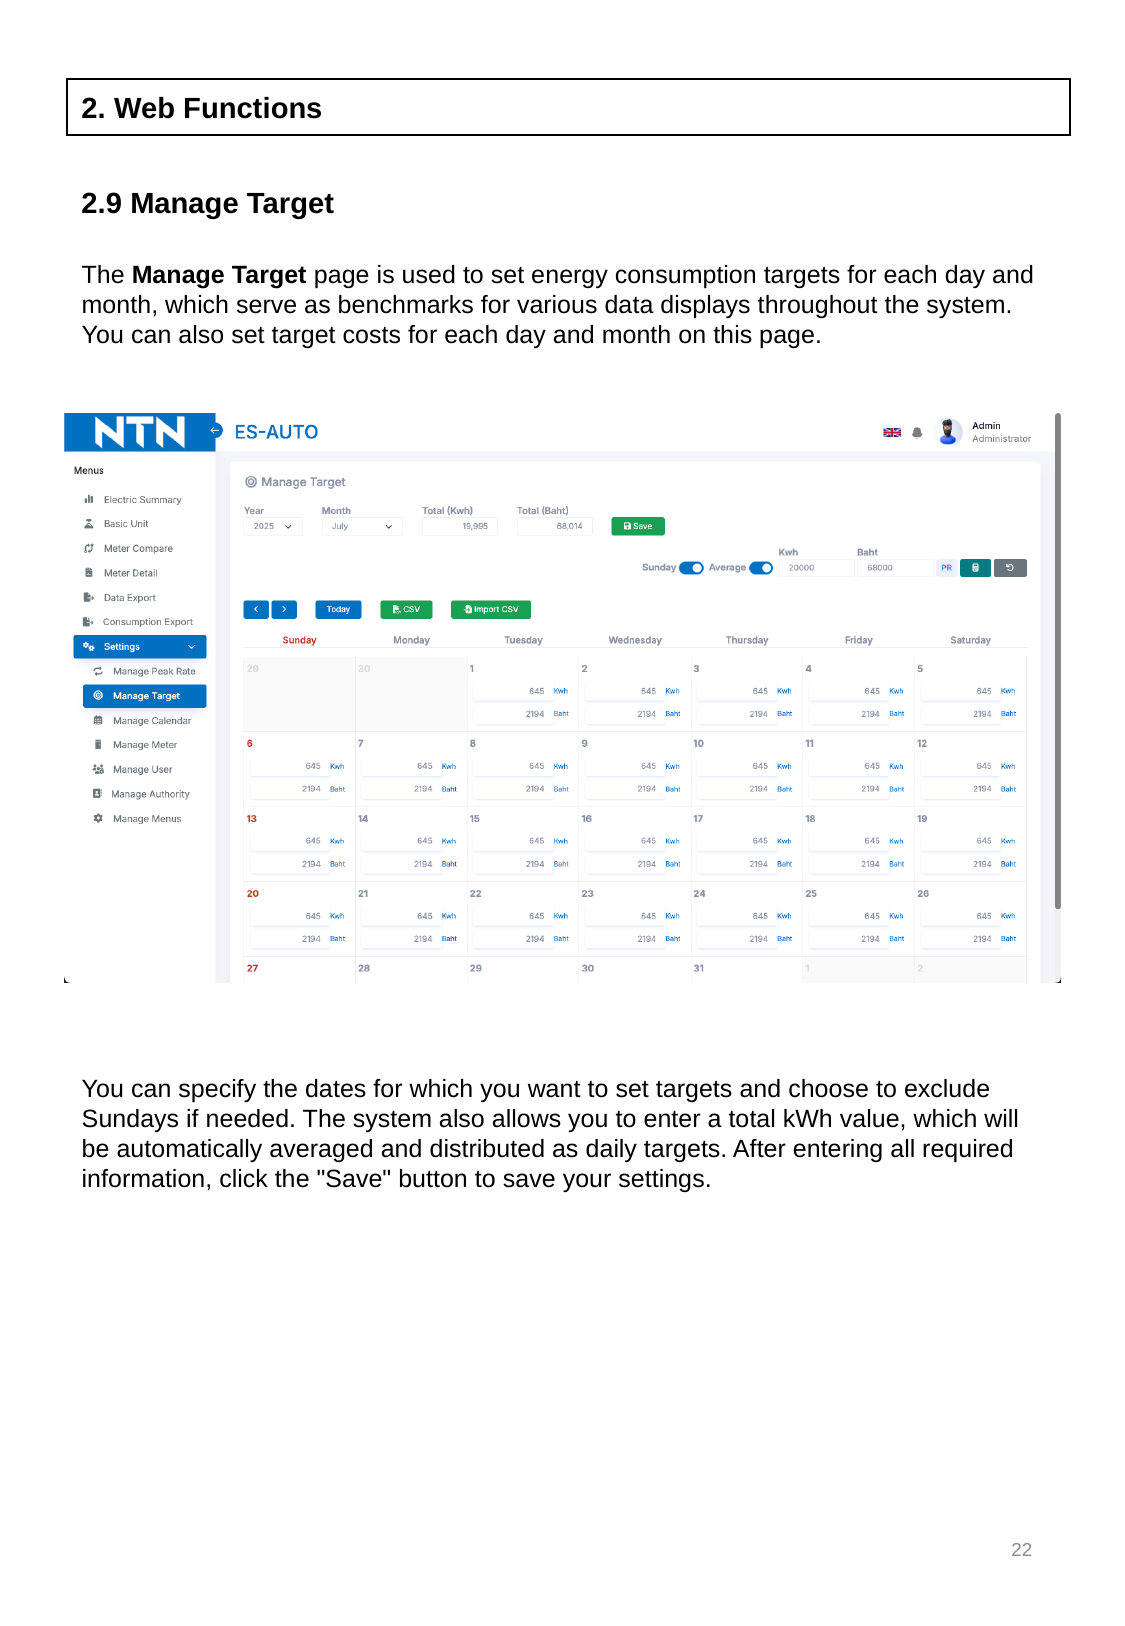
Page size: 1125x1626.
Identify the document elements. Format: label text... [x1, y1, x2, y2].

text_box 2. Web Functions [66, 78, 1071, 136]
text_box You can specify the dates for which you want to set targets and choose to exclude Sundays if needed. The system also allows you to enter a total kWh value, which will be automatically averaged and distributed as daily targets. After entering all required information, click the "Save" button to save your settings. [66, 1065, 1071, 1200]
text_box 22 [794, 1506, 1048, 1593]
picture [64, 413, 1061, 983]
text_box 2.9 Manage Target [66, 177, 847, 227]
text_box The Manage Target page is used to set energy consumption targets for each day and month, which serve as benchmarks for various data displays throughout the system. You can also set target costs for each day and month on this page. [66, 250, 1071, 356]
